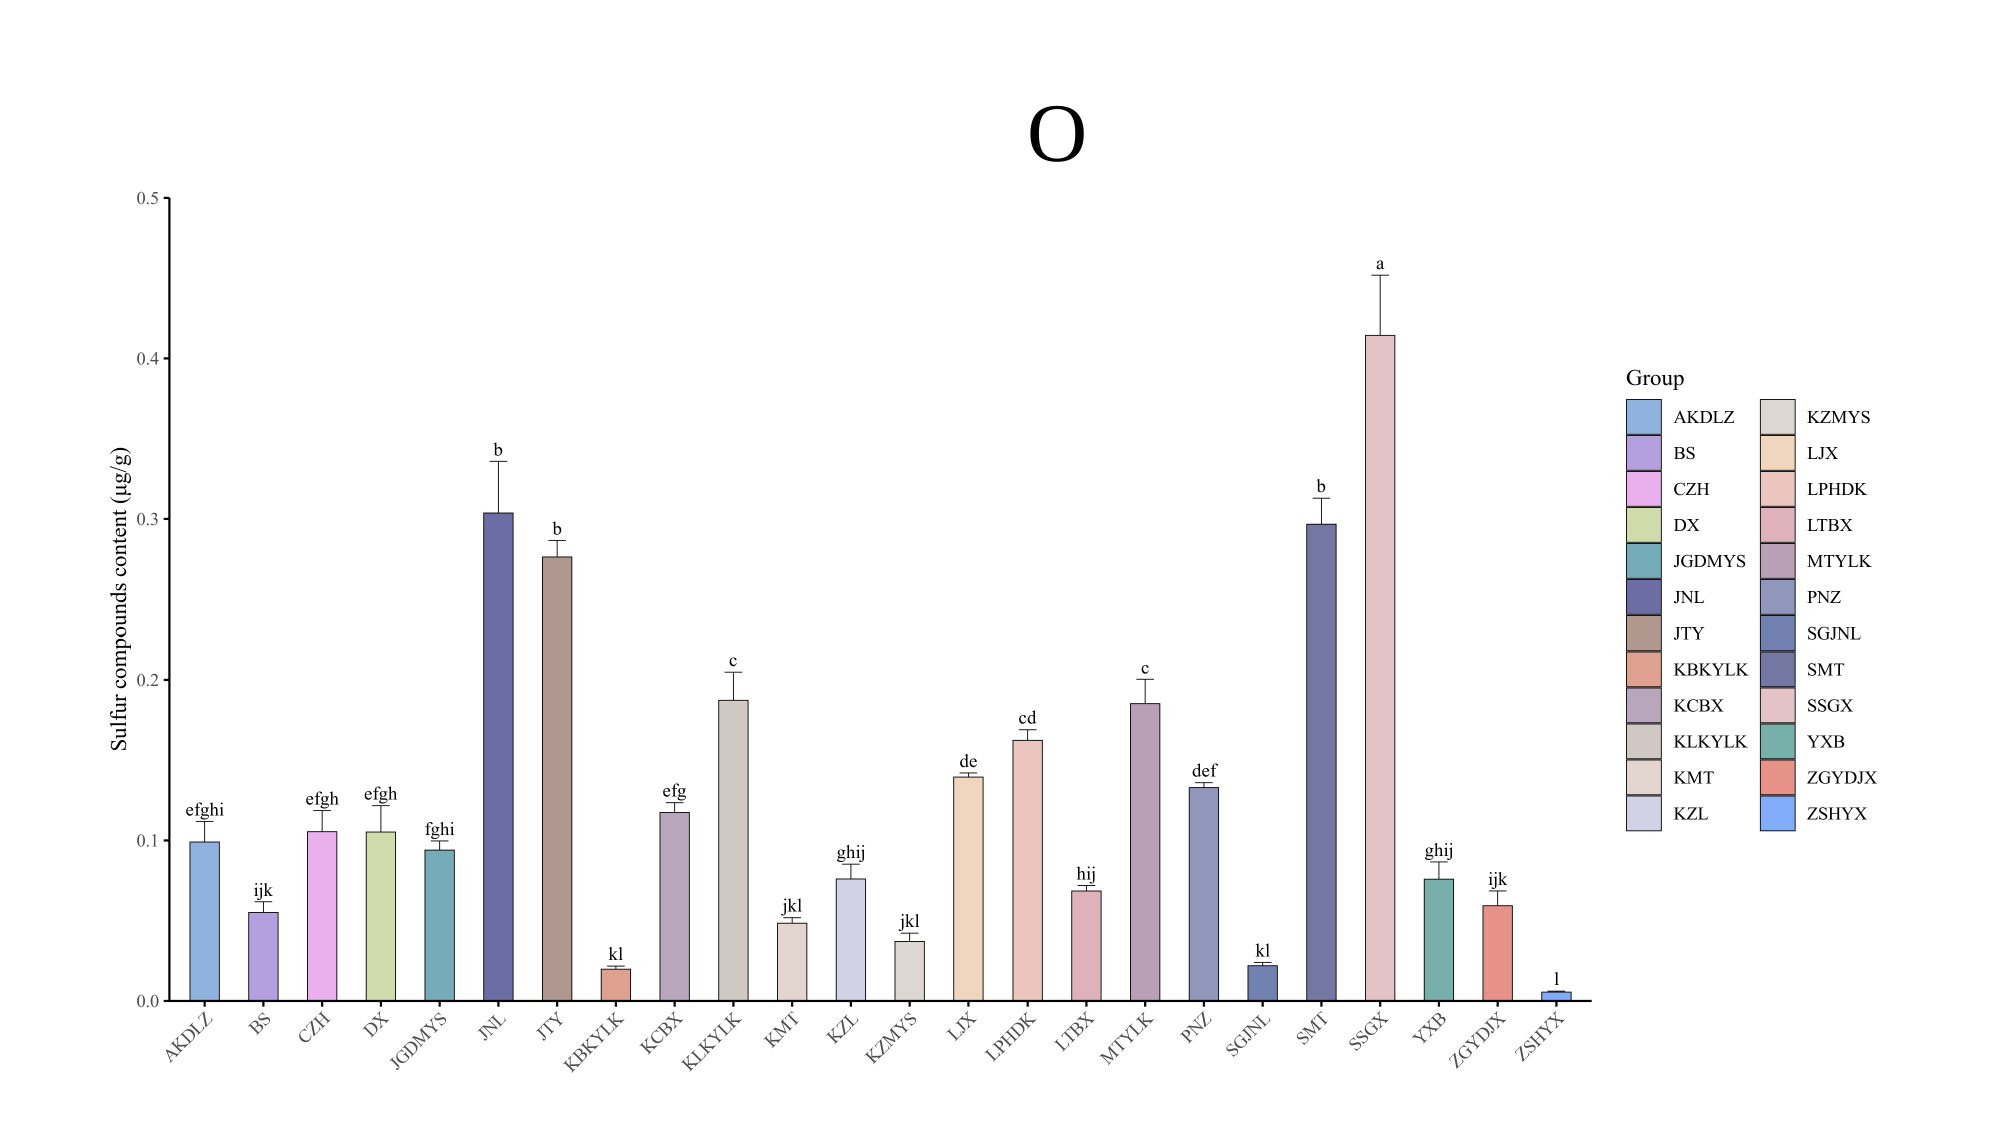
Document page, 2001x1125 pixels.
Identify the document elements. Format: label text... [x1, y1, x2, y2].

title O [265, 12, 1851, 186]
picture [99, 186, 1901, 1088]
